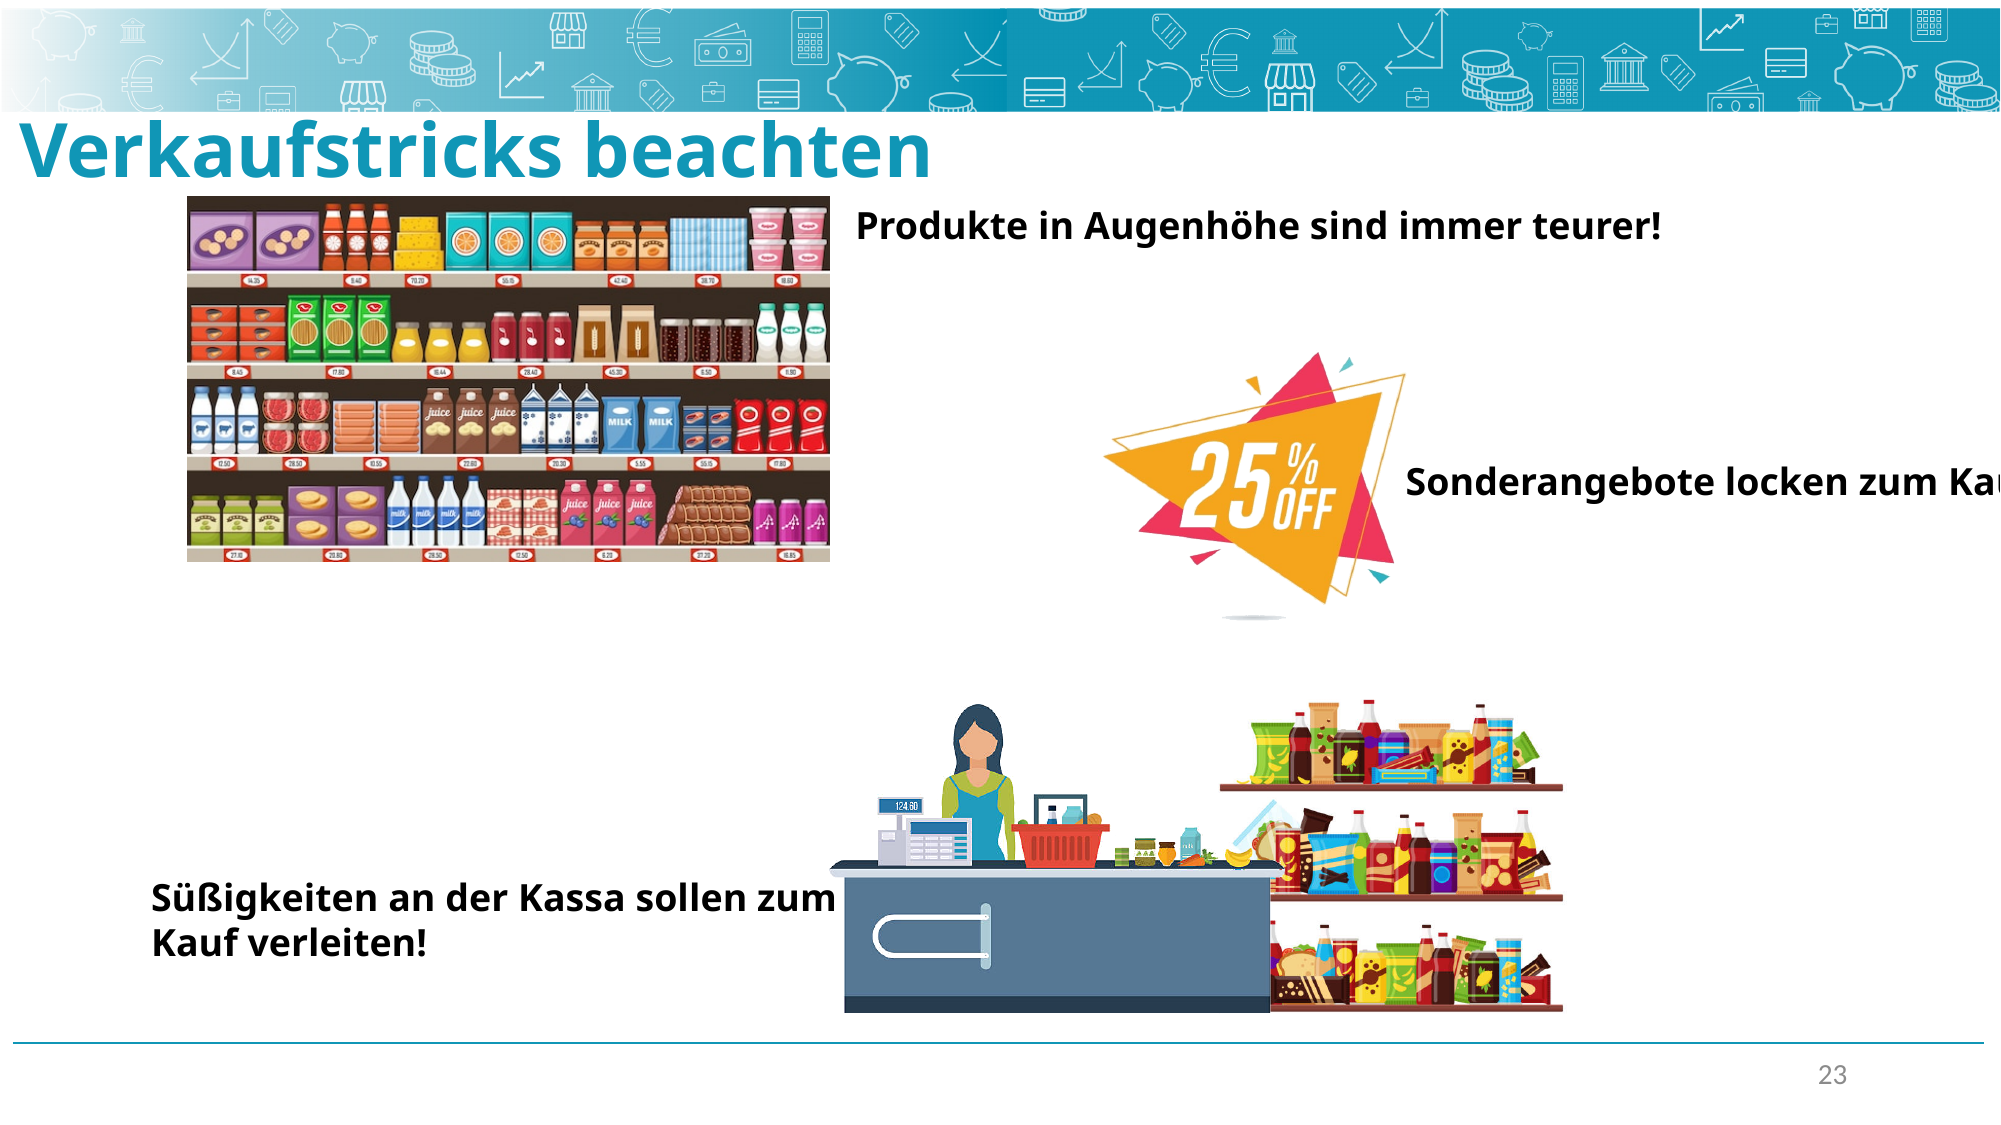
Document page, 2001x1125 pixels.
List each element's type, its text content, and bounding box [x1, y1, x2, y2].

picture [1, 8, 943, 112]
picture [829, 665, 1579, 1040]
title Verkaufstricks beachten [4, 70, 1730, 237]
text_box Sonderangebote locken zum Kauf [1427, 450, 2000, 511]
slide_number 23 [1412, 1042, 1863, 1103]
text_box Produkte in Augenhöhe sind immer teurer! [840, 194, 1730, 254]
picture [1006, 8, 2001, 112]
picture [1084, 314, 1427, 657]
text_box Süßigkeiten an der Kassa sollen zum Kauf verleiten! [136, 866, 829, 972]
picture [186, 196, 830, 562]
